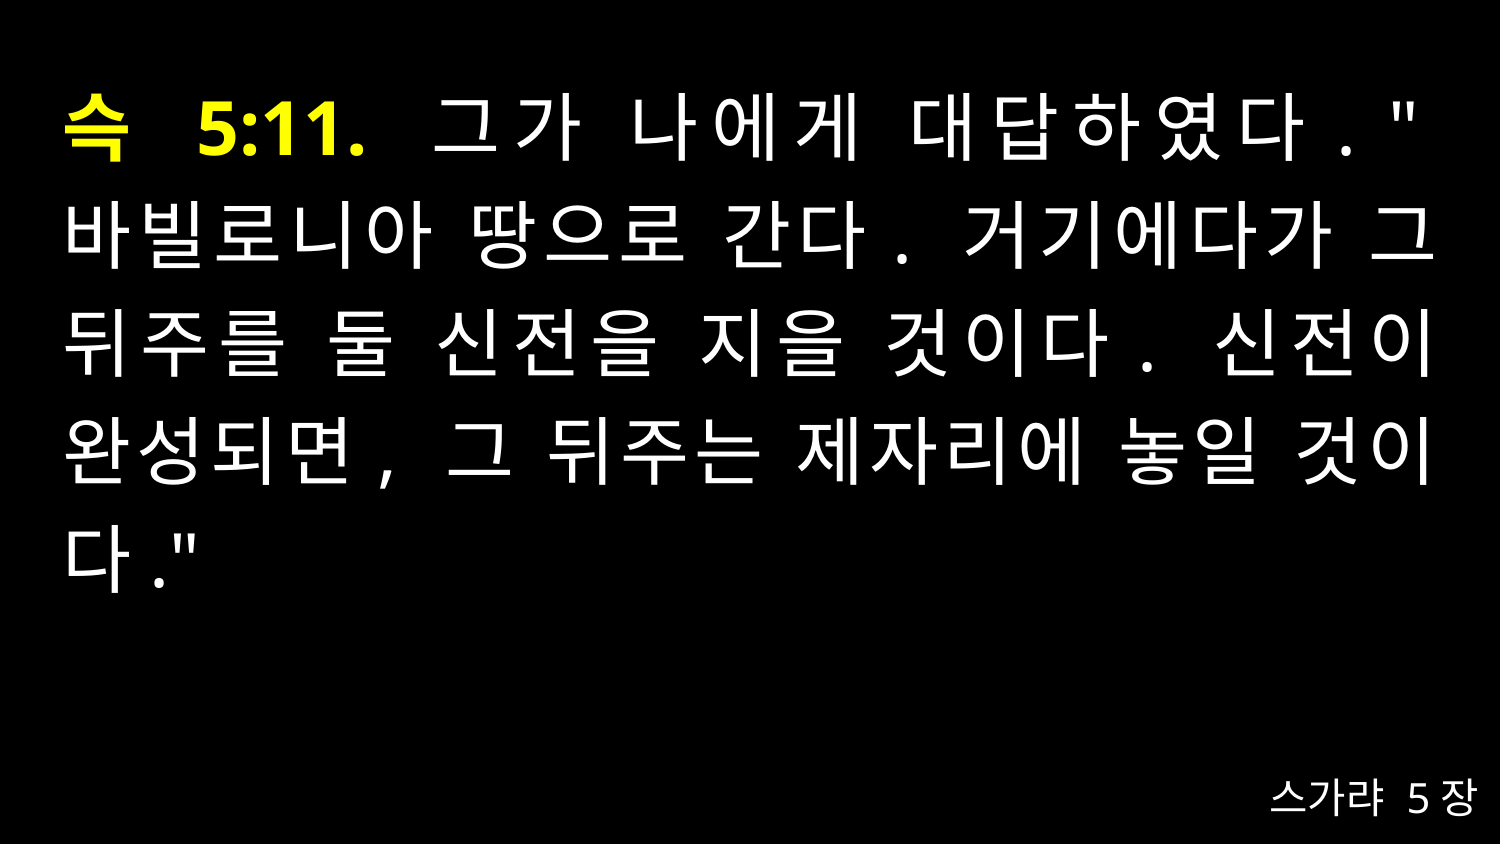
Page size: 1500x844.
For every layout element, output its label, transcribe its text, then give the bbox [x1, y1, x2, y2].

title 슥 5:11. 그가 나에게 대답하였다. "바빌로니아 땅으로 간다. 거기에다가 그 뒤주를 둘 신전을 지을 것이다. 신전이 완성되면, 그 뒤주는 제자리에 놓일 것이다." [0, 0, 1500, 844]
subtitle 스가랴 5장 [916, 770, 1500, 844]
